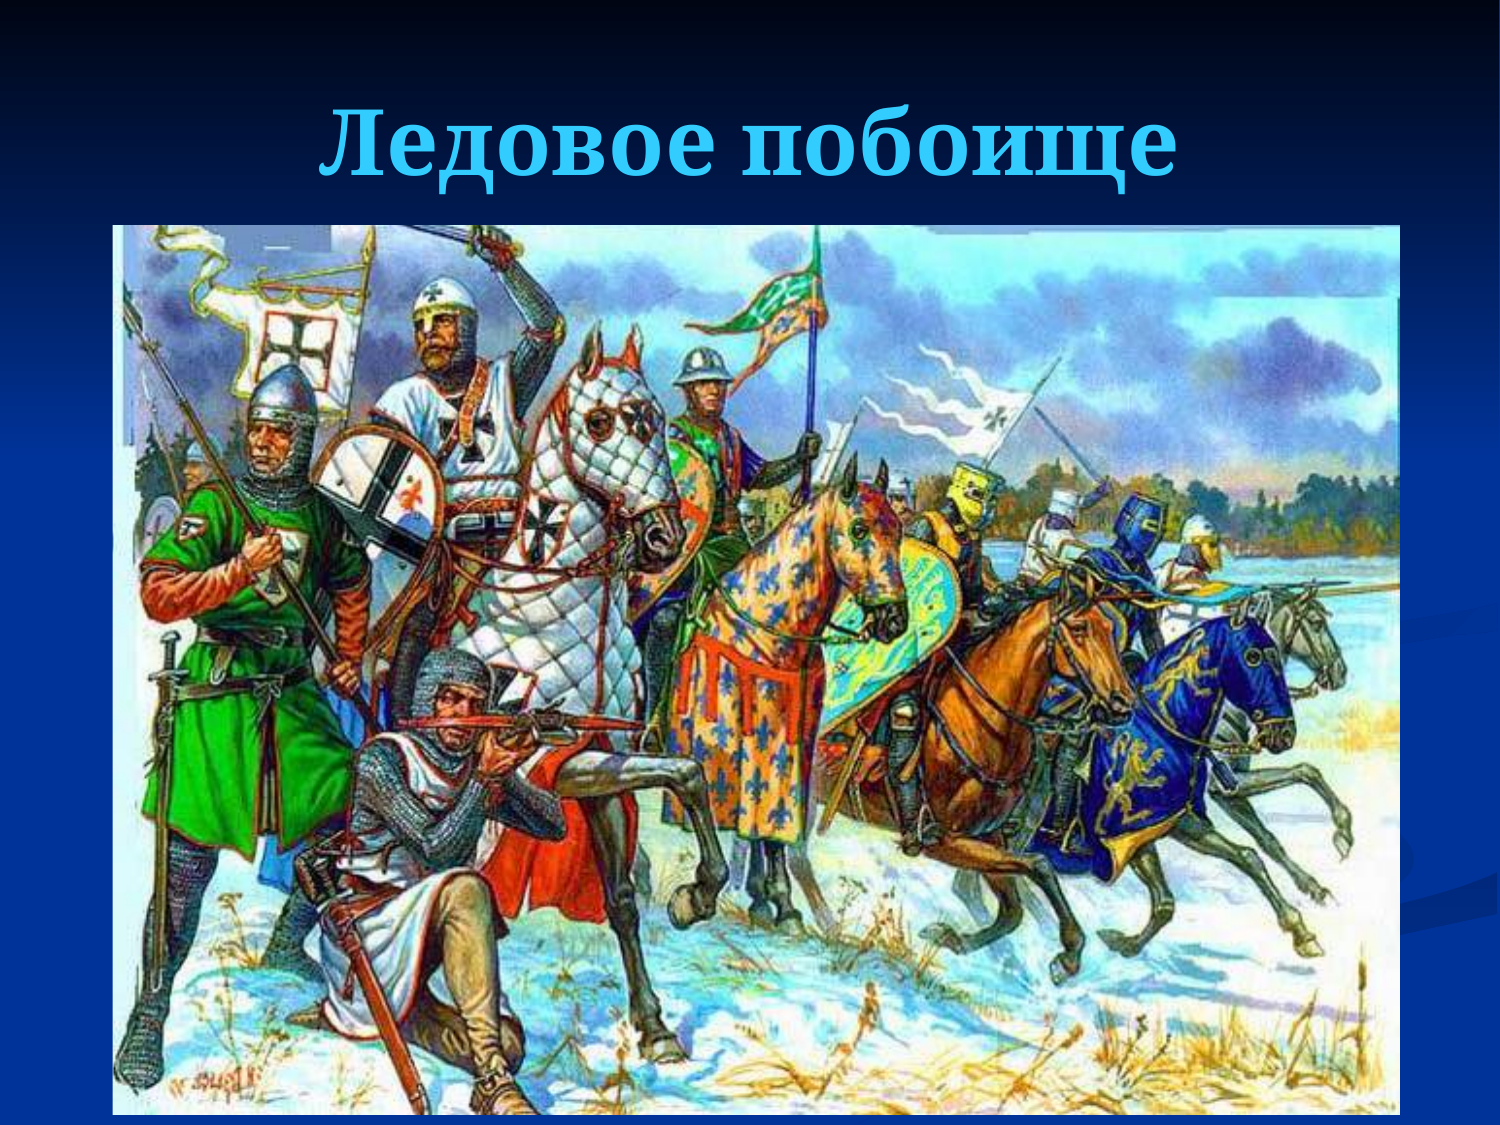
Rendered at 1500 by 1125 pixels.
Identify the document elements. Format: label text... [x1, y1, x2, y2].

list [112, 224, 1401, 1115]
title Ледовое побоище [74, 44, 1426, 233]
